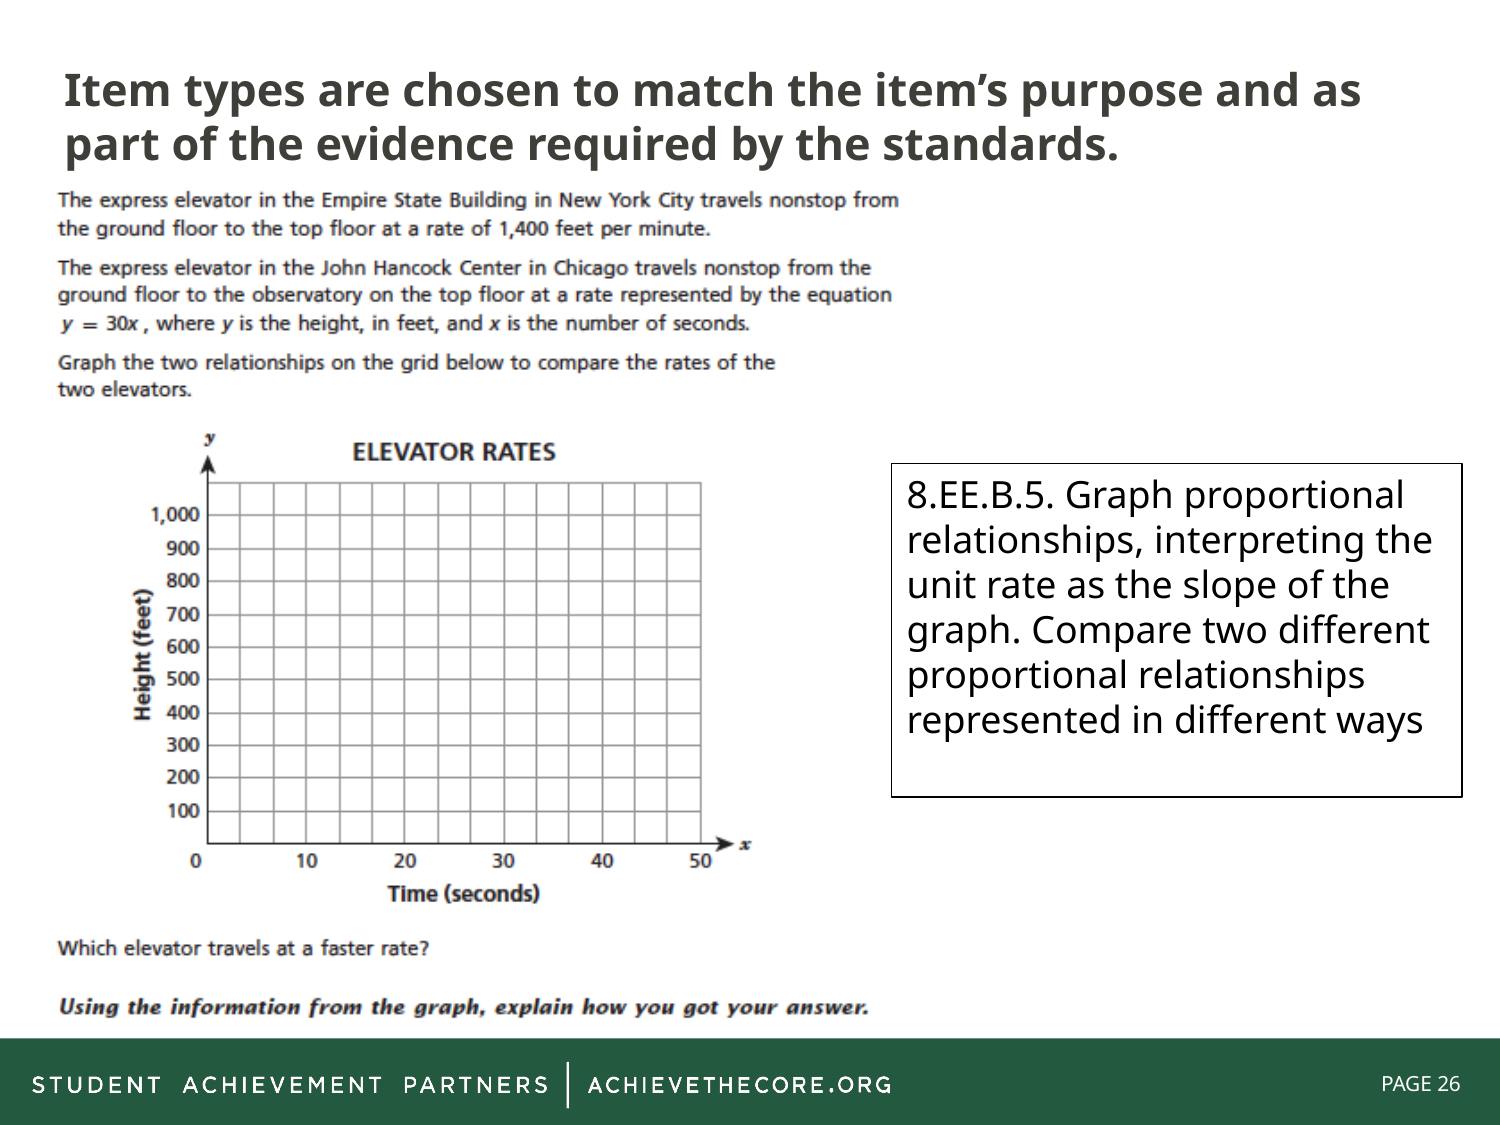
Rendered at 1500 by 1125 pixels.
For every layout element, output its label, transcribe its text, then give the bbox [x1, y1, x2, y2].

picture [49, 185, 904, 1037]
picture [12, 1055, 911, 1112]
text_box 8.EE.B.5. Graph proportional relationships, interpreting the unit rate as the slope of the graph. Compare two different proportional relationships represented in different ways [908, 463, 1462, 798]
title Item types are chosen to match the item’s purpose and as part of the evidence required by the standards. [49, 45, 1397, 186]
